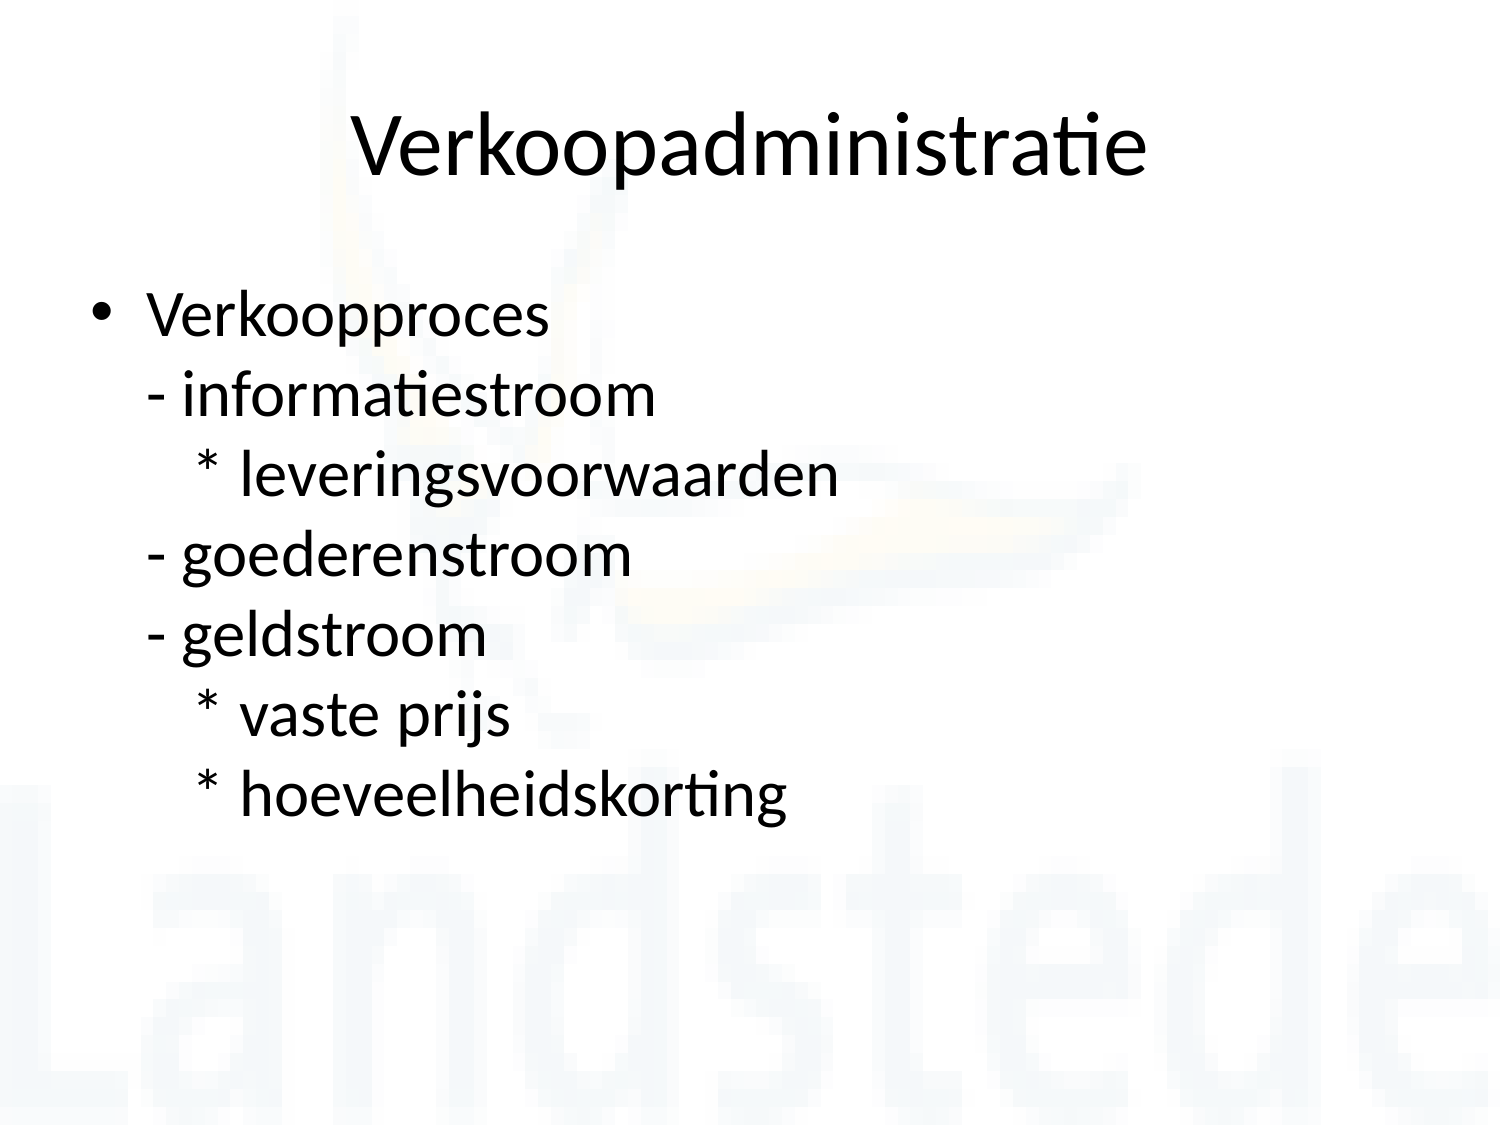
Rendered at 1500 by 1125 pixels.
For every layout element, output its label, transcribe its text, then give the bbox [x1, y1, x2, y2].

list Verkoopproces - informatiestroom * leveringsvoorwaarden - goederenstroom - geldstroom * vaste prijs * hoeveelheidskorting [75, 262, 1425, 1005]
title Verkoopadministratie [75, 45, 1425, 233]
